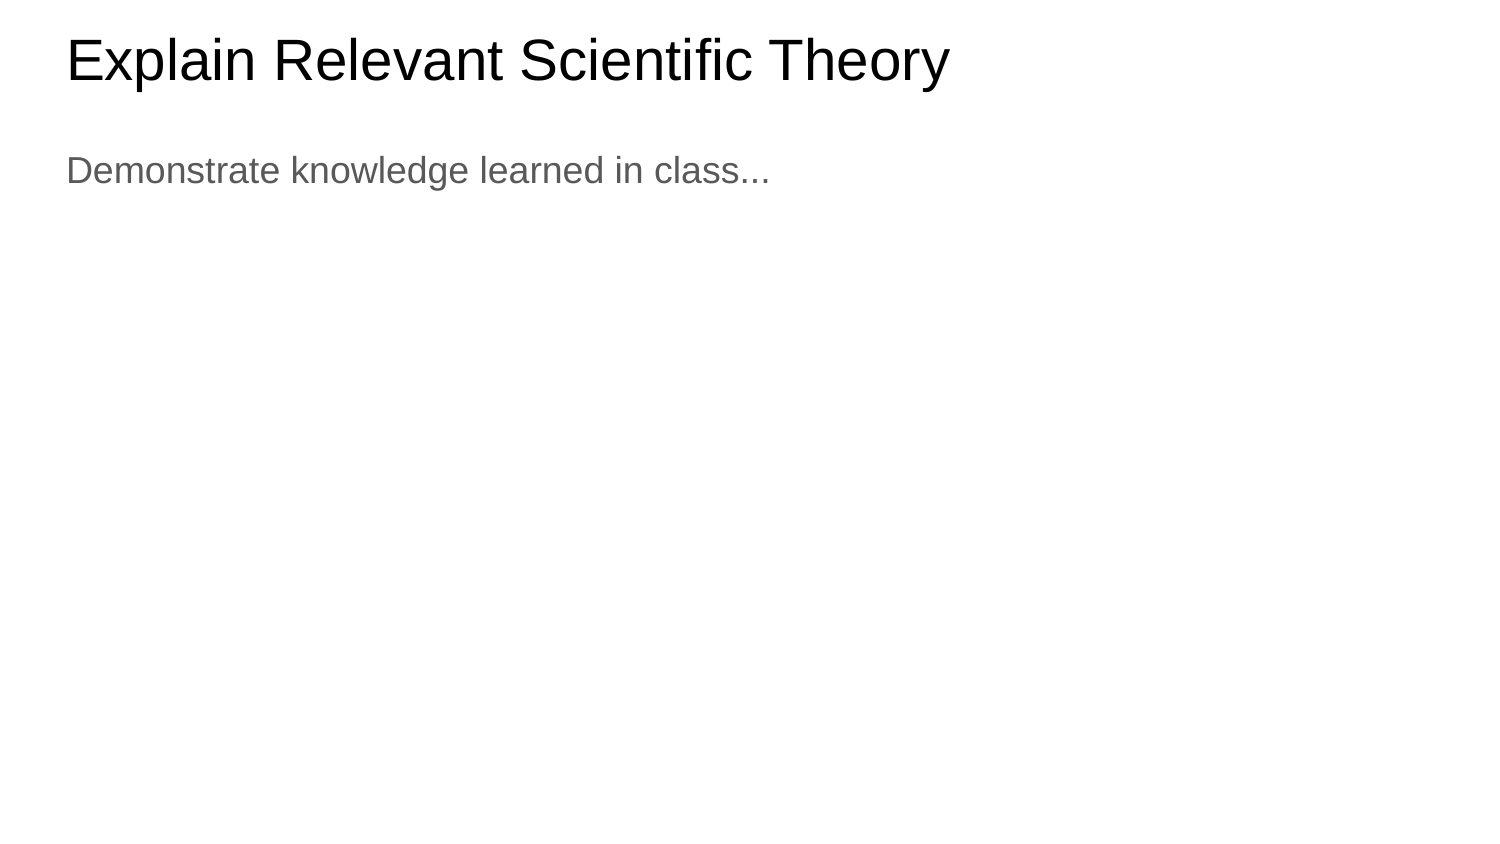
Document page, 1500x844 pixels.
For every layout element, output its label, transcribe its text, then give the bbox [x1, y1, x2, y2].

title Explain Relevant Scientific Theory [51, 6, 1449, 101]
list Demonstrate knowledge learned in class... [51, 124, 1449, 685]
